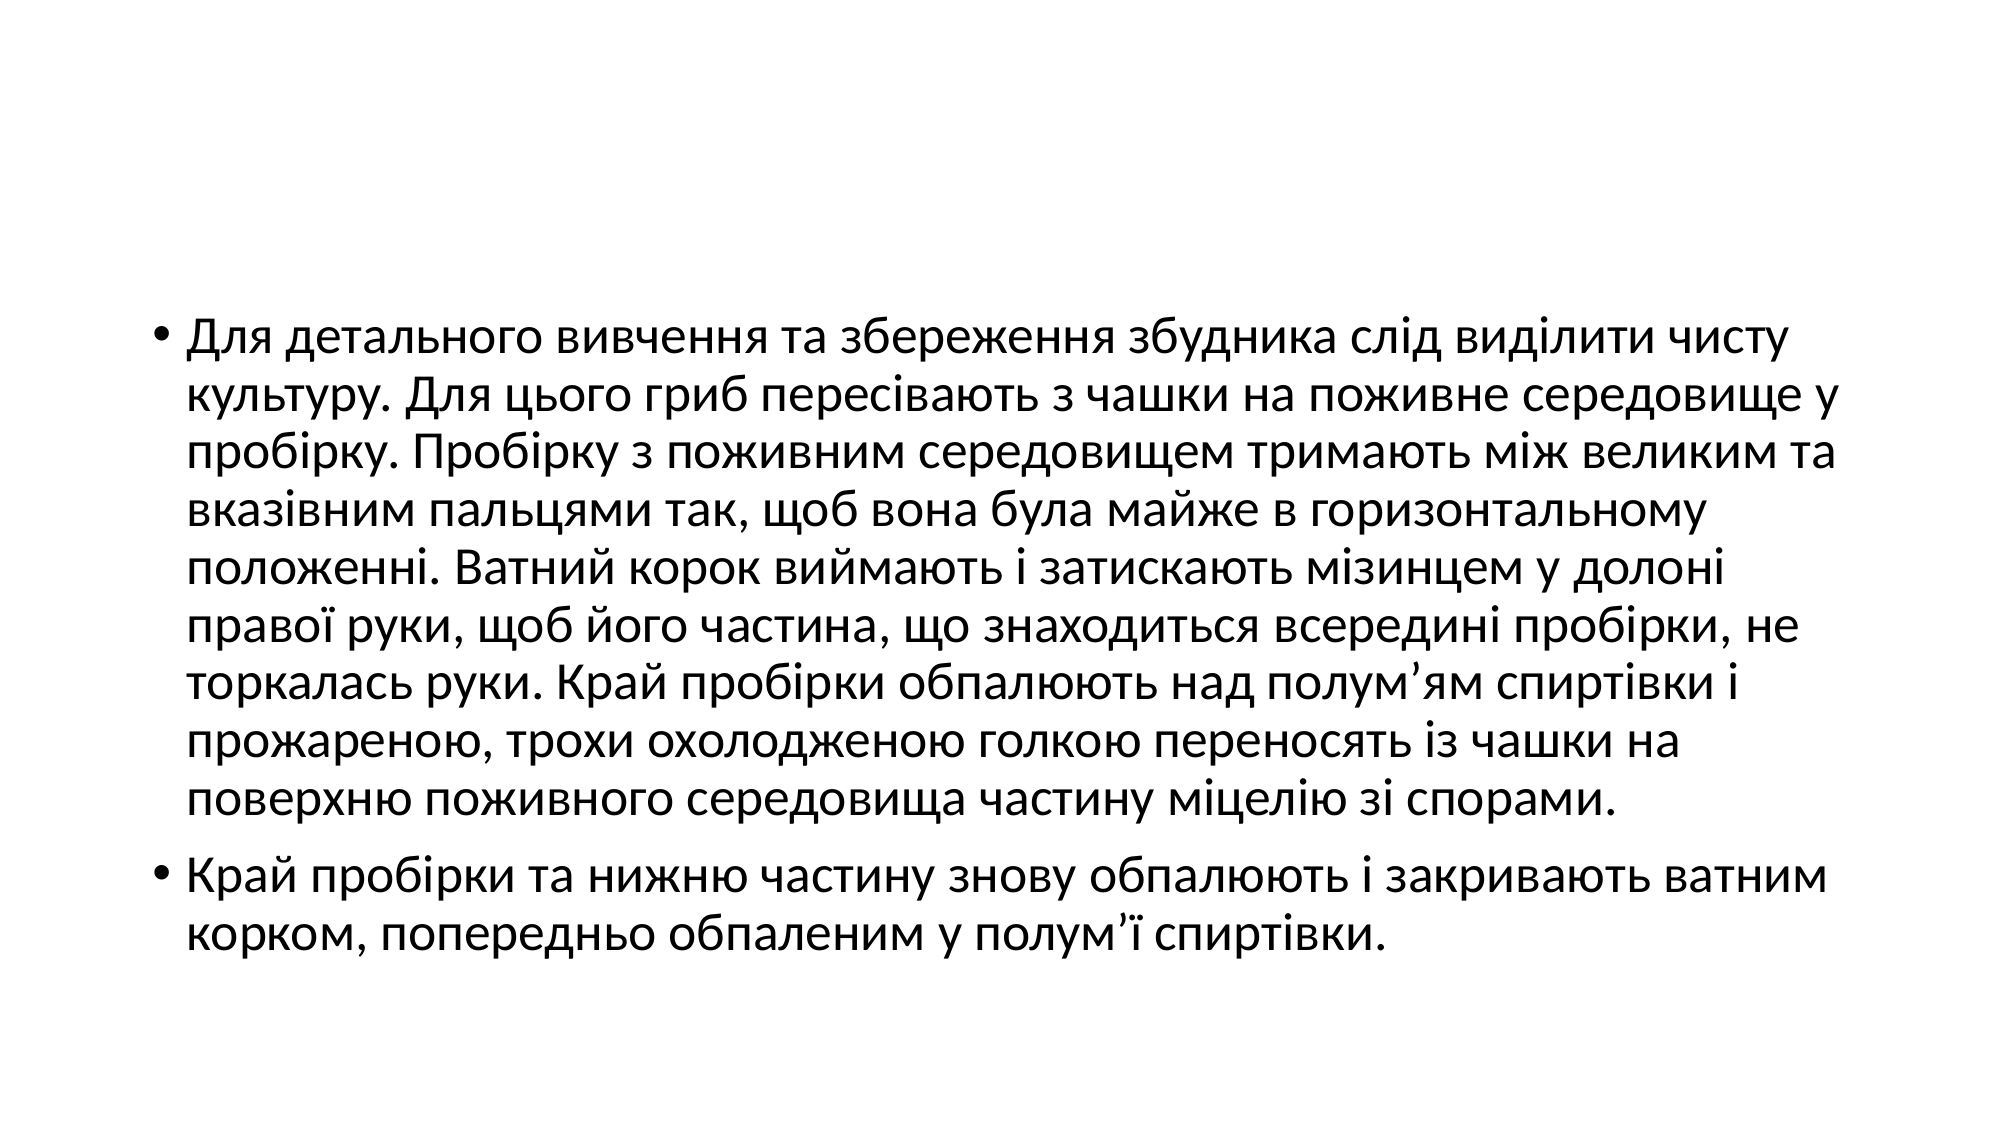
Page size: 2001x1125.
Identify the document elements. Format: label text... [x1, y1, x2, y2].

list Для детального вивчення та збереження збудника слід виділити чисту культуру. Для цього гриб пересівають з чашки на поживне середовище у пробірку. Пробірку з поживним середовищем тримають між великим та вказівним пальцями так, щоб вона була майже в горизонтальному положенні. Ватний корок виймають і затискають мізинцем у долоні правої руки, щоб його частина, що знаходиться всередині пробірки, не торкалась руки. Край пробірки обпалюють над полум’ям спиртівки і прожареною, трохи охолодженою голкою переносять із чашки на поверхню поживного середовища частину міцелію зі спорами. Край пробірки та нижню частину знову обпалюють і закривають ватним корком, попередньо обпаленим у полум’ї спиртівки. [137, 299, 1863, 1014]
